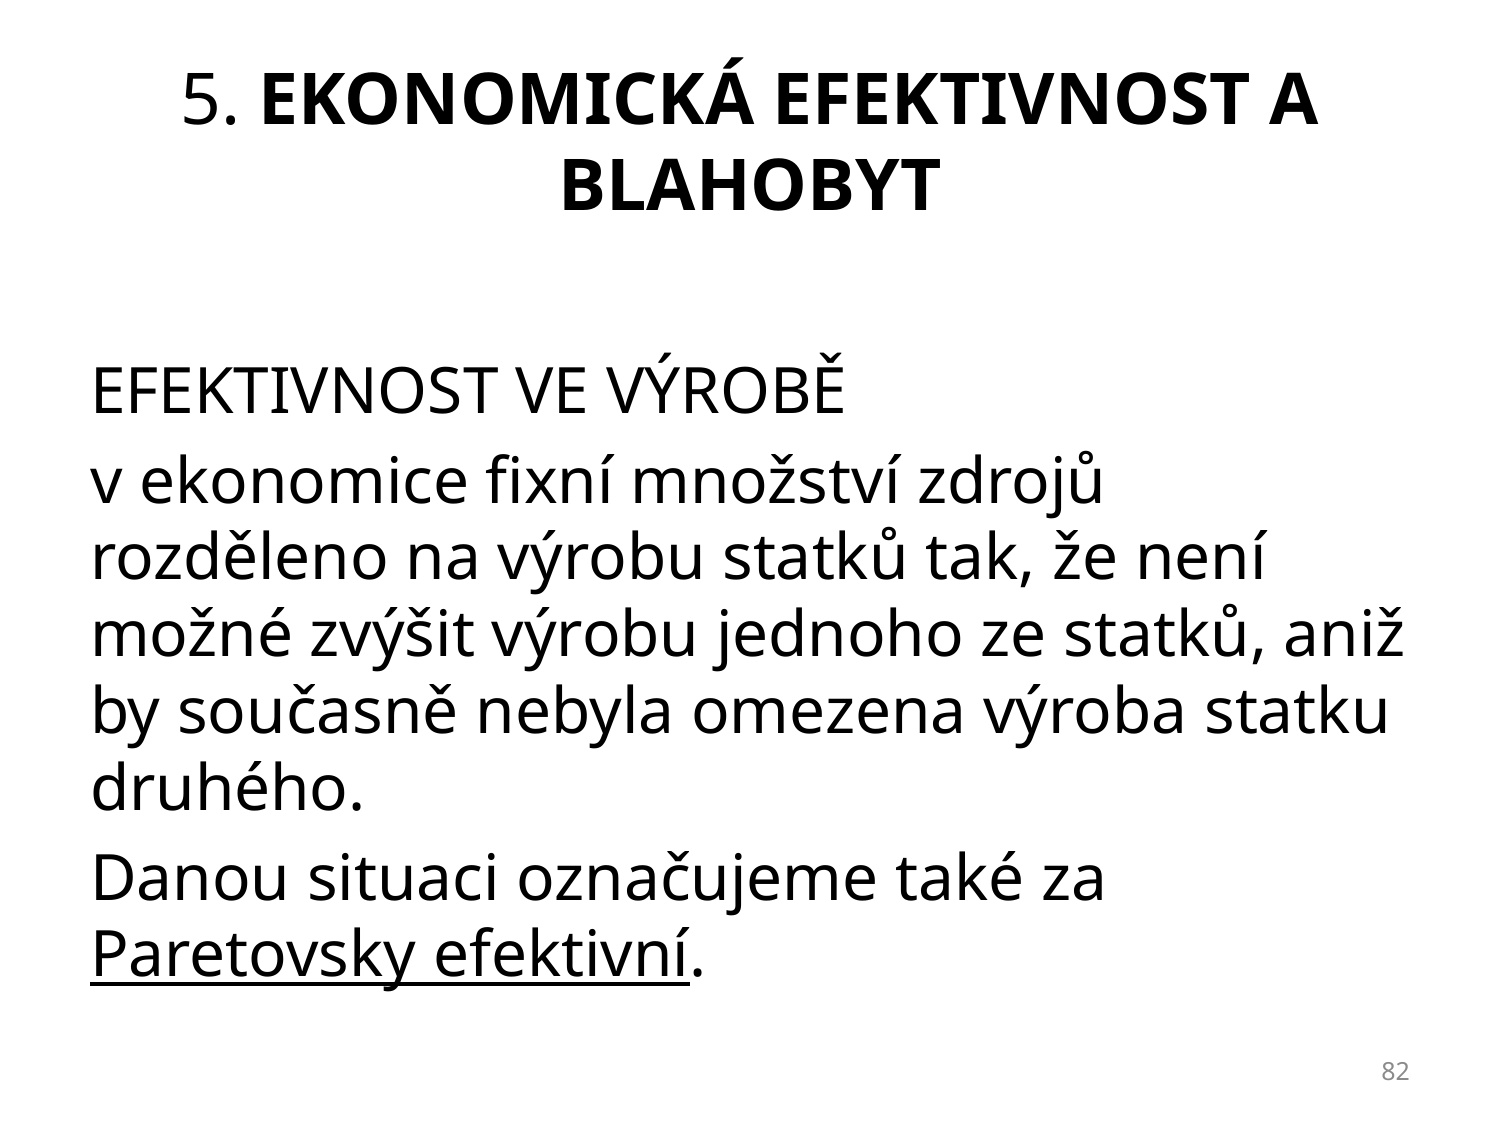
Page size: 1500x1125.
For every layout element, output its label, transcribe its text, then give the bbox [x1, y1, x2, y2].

slide_number 82 [1074, 1042, 1425, 1103]
list EFEKTIVNOST VE VÝROBĚ v ekonomice fixní množství zdrojů rozděleno na výrobu statků tak, že není možné zvýšit výrobu jednoho ze statků, aniž by současně nebyla omezena výroba statku druhého. Danou situaci označujeme také za Paretovsky efektivní. [75, 262, 1425, 1005]
title 5. Ekonomická efektivnost a blahobyt [75, 45, 1425, 233]
